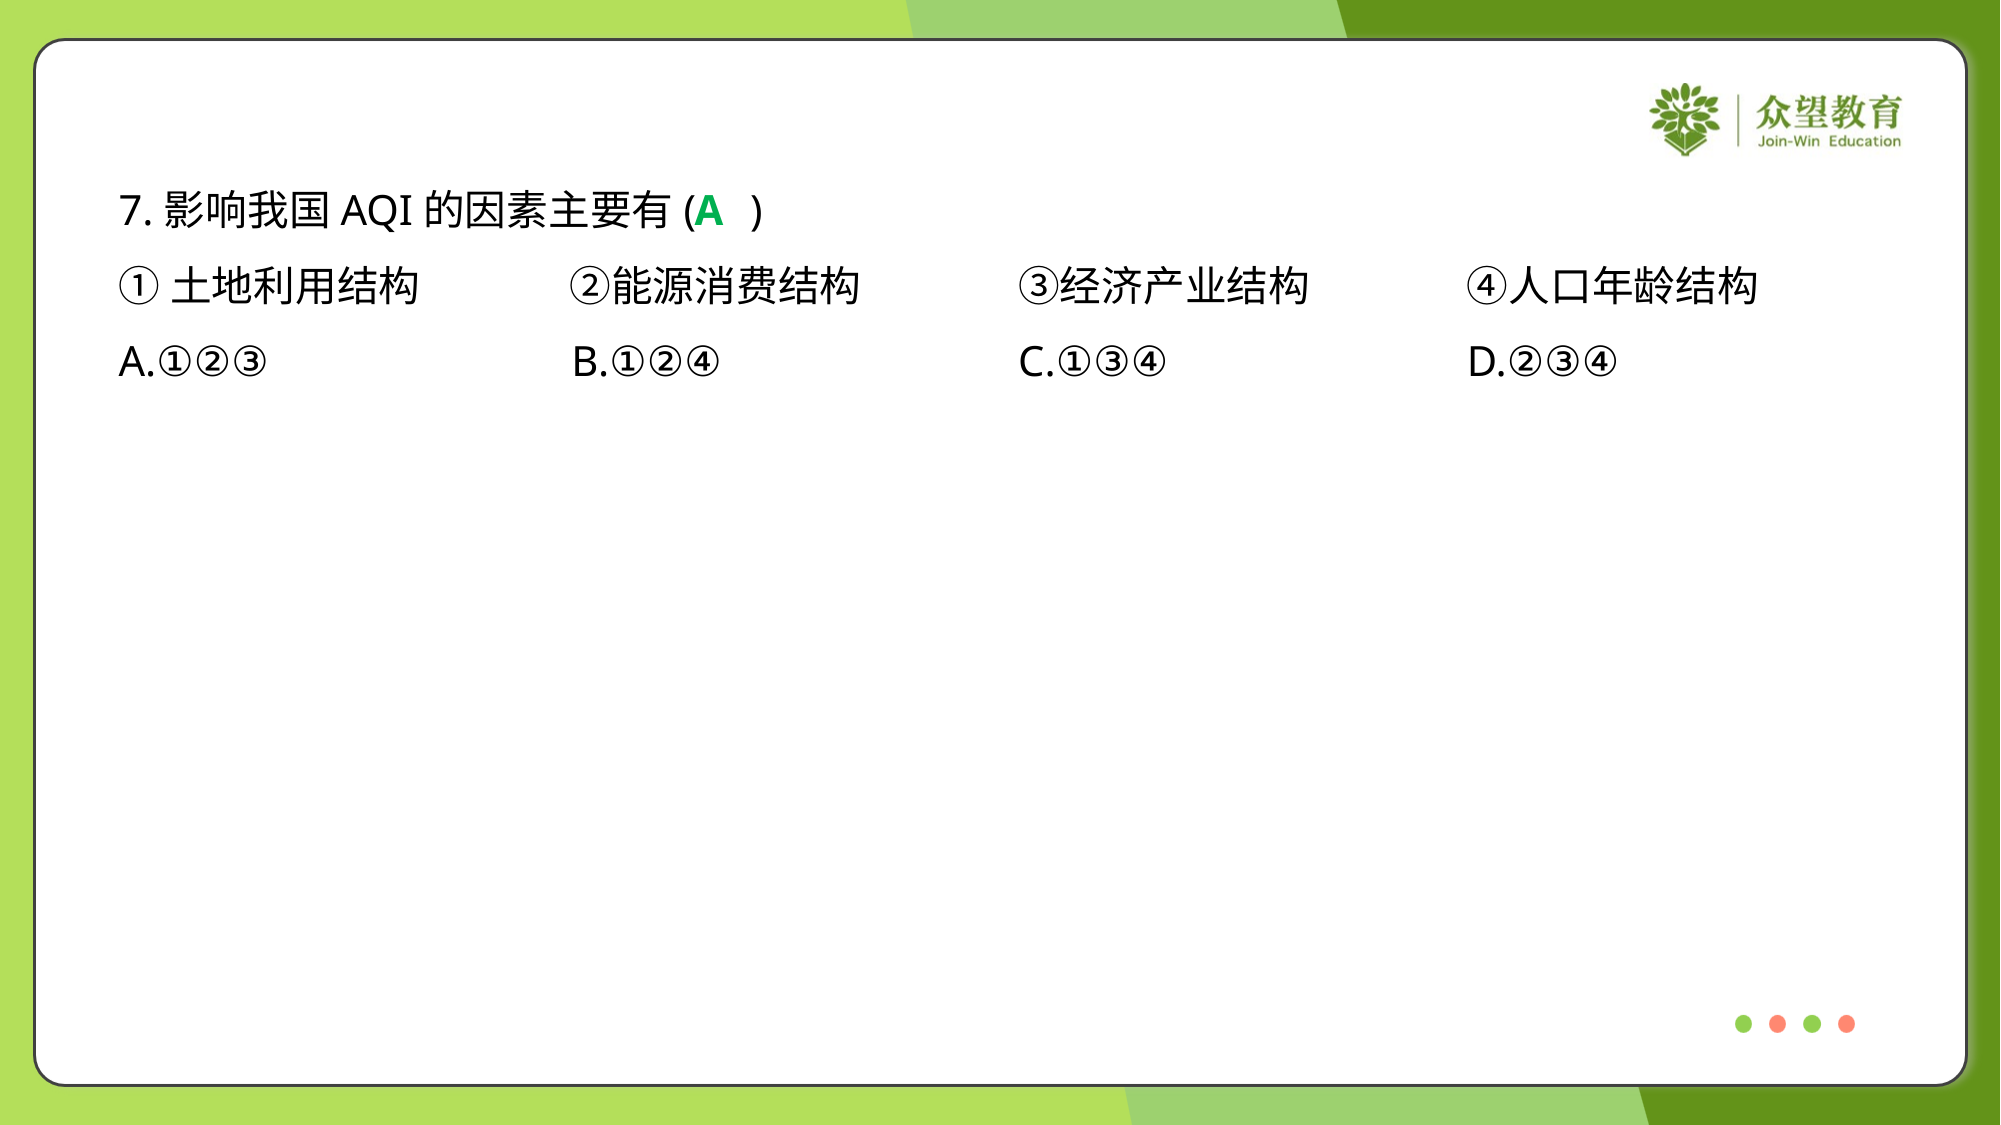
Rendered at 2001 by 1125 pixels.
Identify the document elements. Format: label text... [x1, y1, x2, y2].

text_box A.①②③ B.①②④ C.①③④ D.②③④ [118, 309, 1883, 377]
text_box 7.影响我国AQI的因素主要有( ) [118, 158, 678, 226]
picture [0, 0, 2000, 1125]
text_box A [678, 158, 740, 226]
text_box ①土地利用结构 ②能源消费结构 ③经济产业结构 ④人口年龄结构 [118, 234, 1883, 302]
text_box 7.影响我国AQI的因素主要有( ) [740, 158, 1883, 226]
